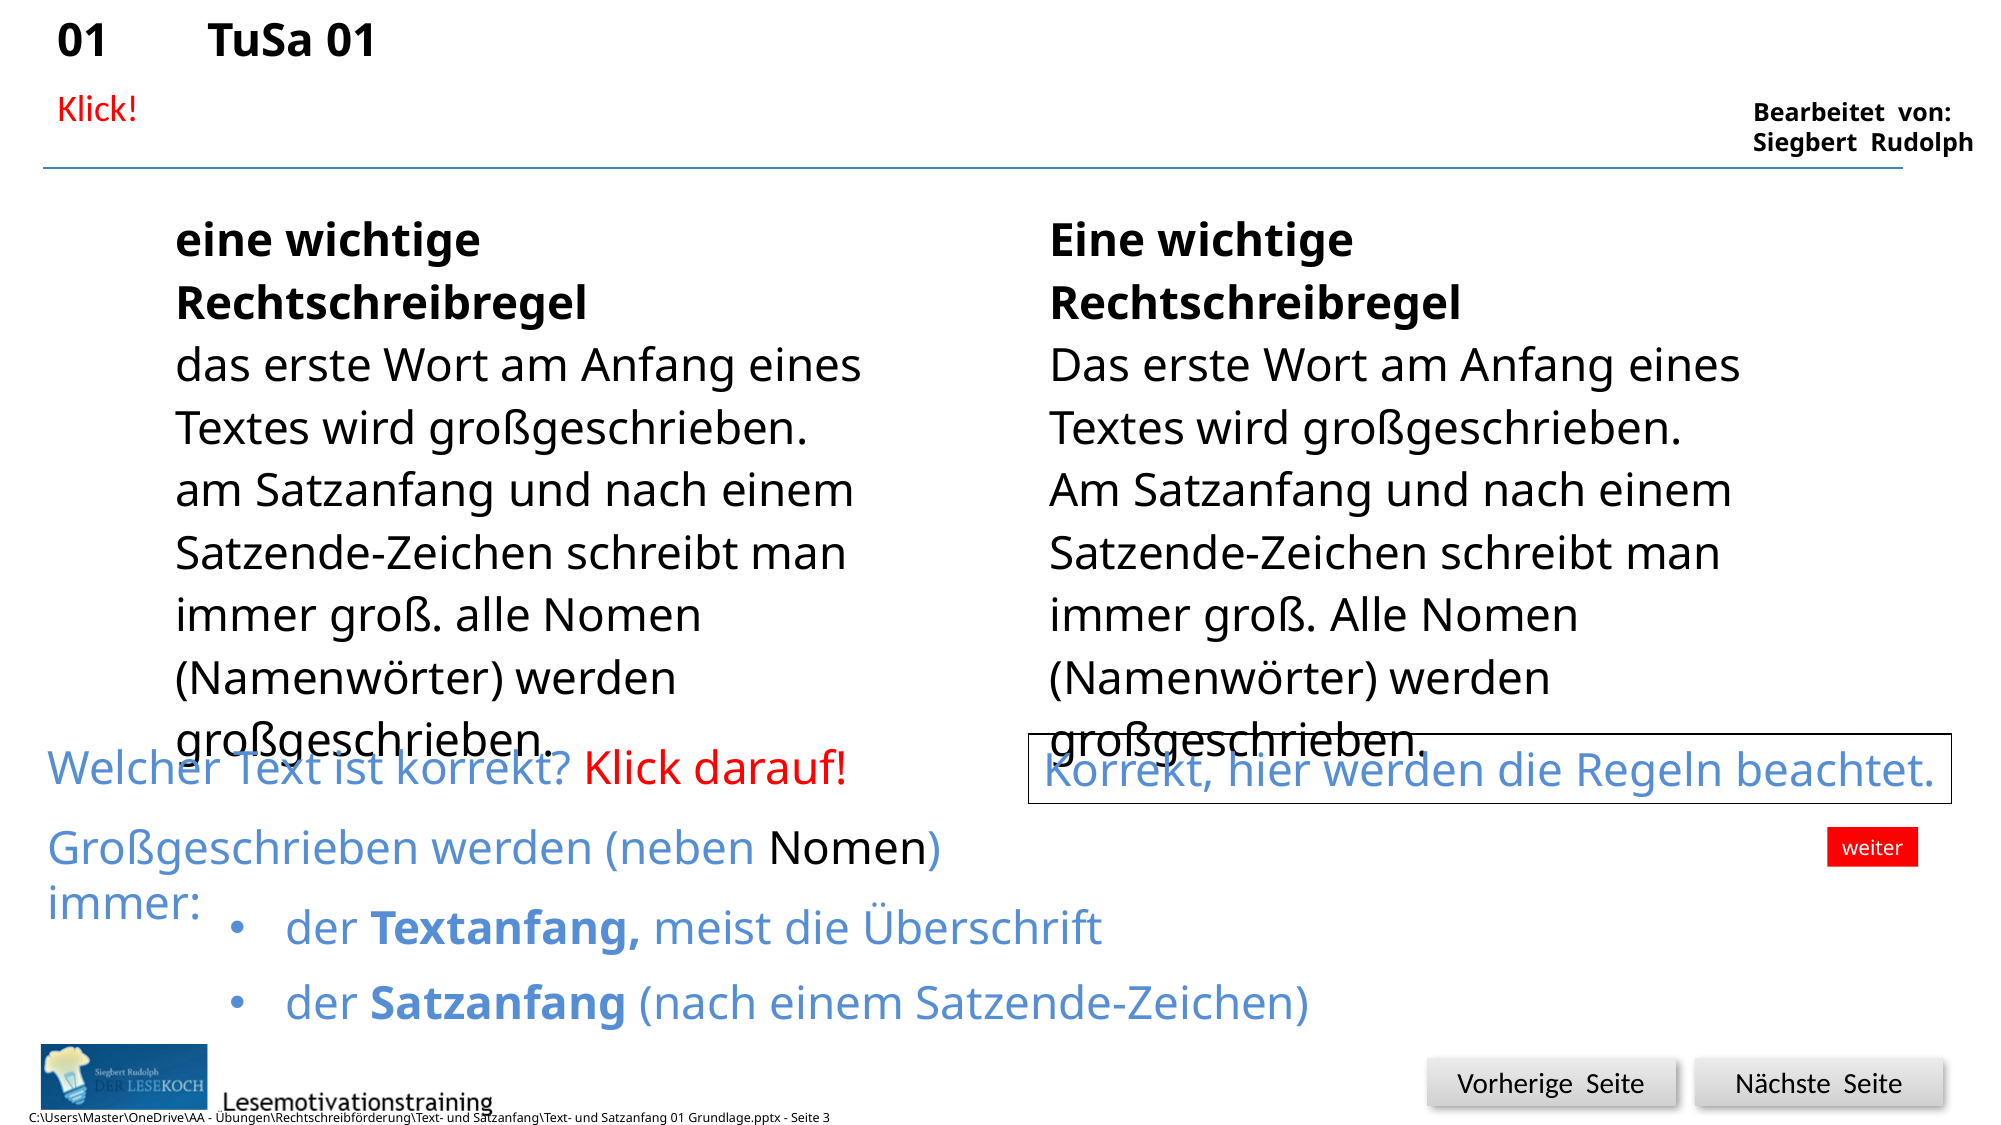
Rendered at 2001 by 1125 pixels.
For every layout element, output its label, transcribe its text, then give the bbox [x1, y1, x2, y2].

text_box Korrekt, hier werden die Regeln beachtet. [1028, 733, 1952, 804]
picture [40, 1044, 508, 1102]
text_box C:\Users\Master\OneDrive\AA - Übungen\Rechtschreibförderung\Text- und Satzanfang\Text- und Satzanfang 01 Grundlage.pptx - Seite 3 [13, 1102, 845, 1125]
text_box Eine wichtige Rechtschreibregel Das erste Wort am Anfang eines Textes wird großgeschrieben. Am Satzanfang und nach einem Satzende-Zeichen schreibt man immer groß. Alle Nomen (Namenwörter) werden großgeschrieben. [1034, 196, 1780, 733]
text_box 01 TuSa 01 [42, 3, 2000, 73]
text_box weiter [1827, 827, 1919, 867]
text_box Welcher Text ist korrekt? Klick darauf! [32, 730, 928, 801]
text_box der Textanfang, meist die Überschrift der Satzanfang (nach einem Satzende-Zeichen) [214, 891, 1325, 1037]
text_box eine wichtige Rechtschreibregel das erste Wort am Anfang eines Textes wird großgeschrieben. am Satzanfang und nach einem Satzende-Zeichen schreibt man immer groß. alle Nomen (Namenwörter) werden großgeschrieben. [160, 196, 899, 730]
text_box Klick! [42, 76, 1043, 137]
text_box Großgeschrieben werden (neben Nomen) immer: [32, 811, 1108, 936]
